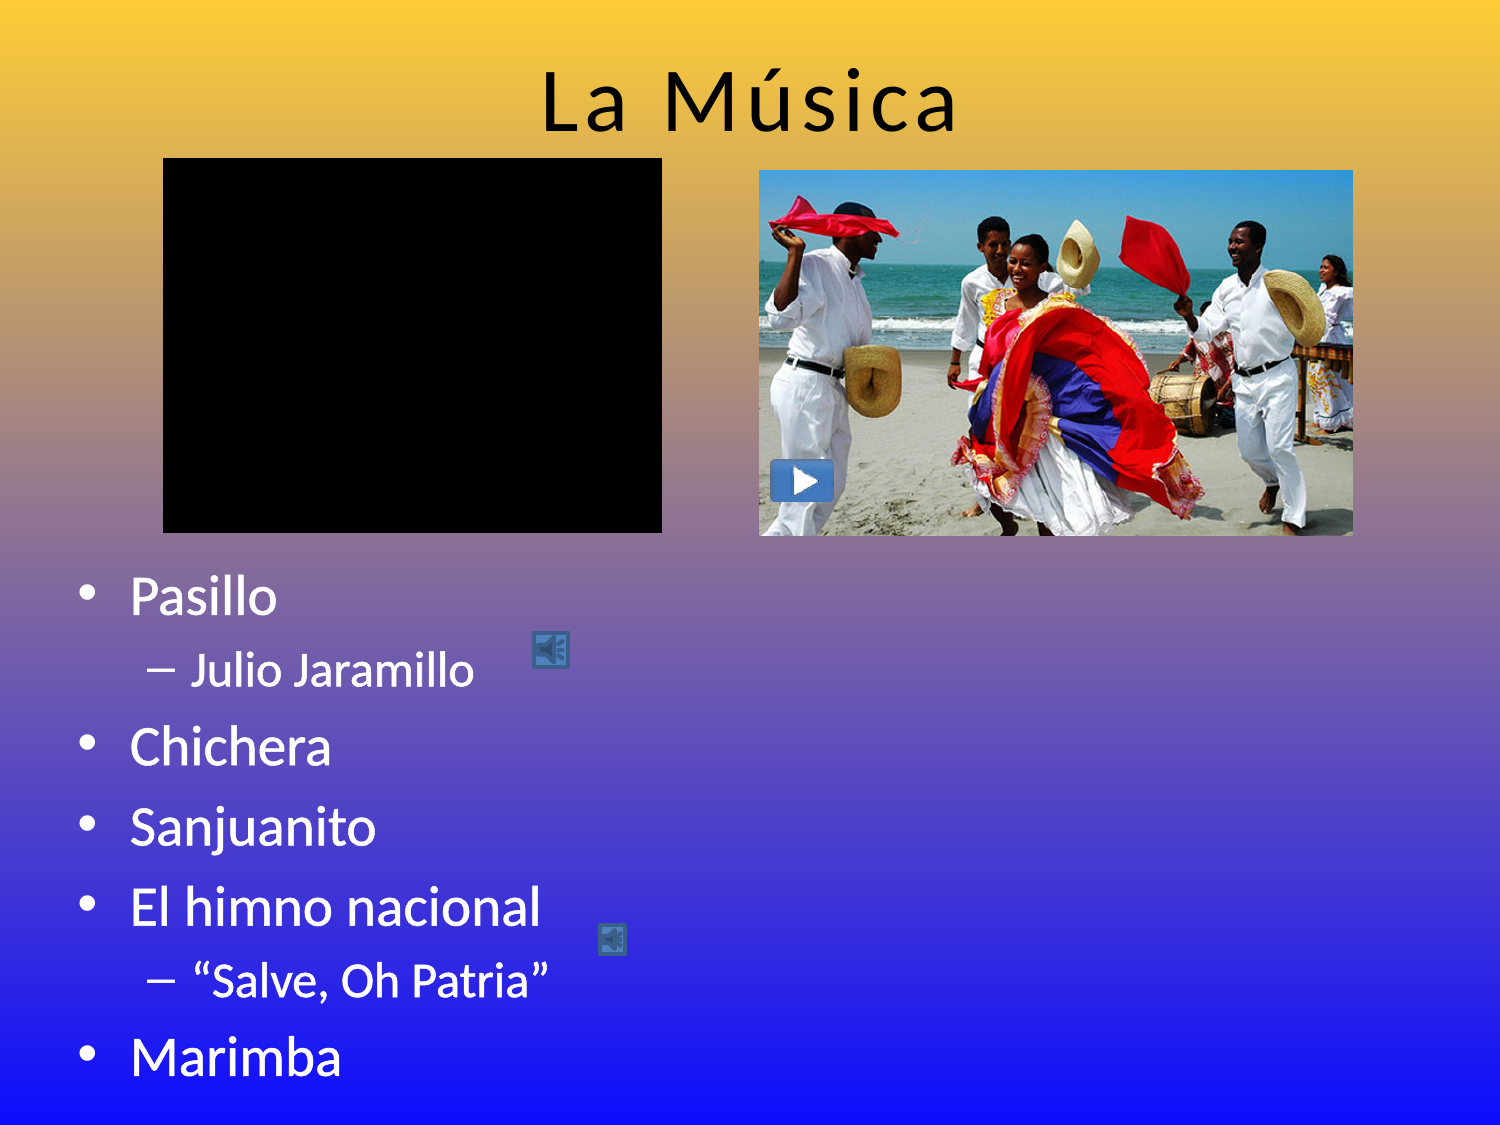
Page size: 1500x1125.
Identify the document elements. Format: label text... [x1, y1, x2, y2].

list Pasillo Julio Jaramillo Chichera Sanjuanito El himno nacional “Salve, Oh Patria” Marimba [62, 549, 1350, 1100]
text_box [532, 631, 570, 669]
text_box [598, 923, 627, 956]
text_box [162, 157, 663, 534]
picture [758, 170, 1353, 537]
title La Música [75, 0, 1425, 189]
